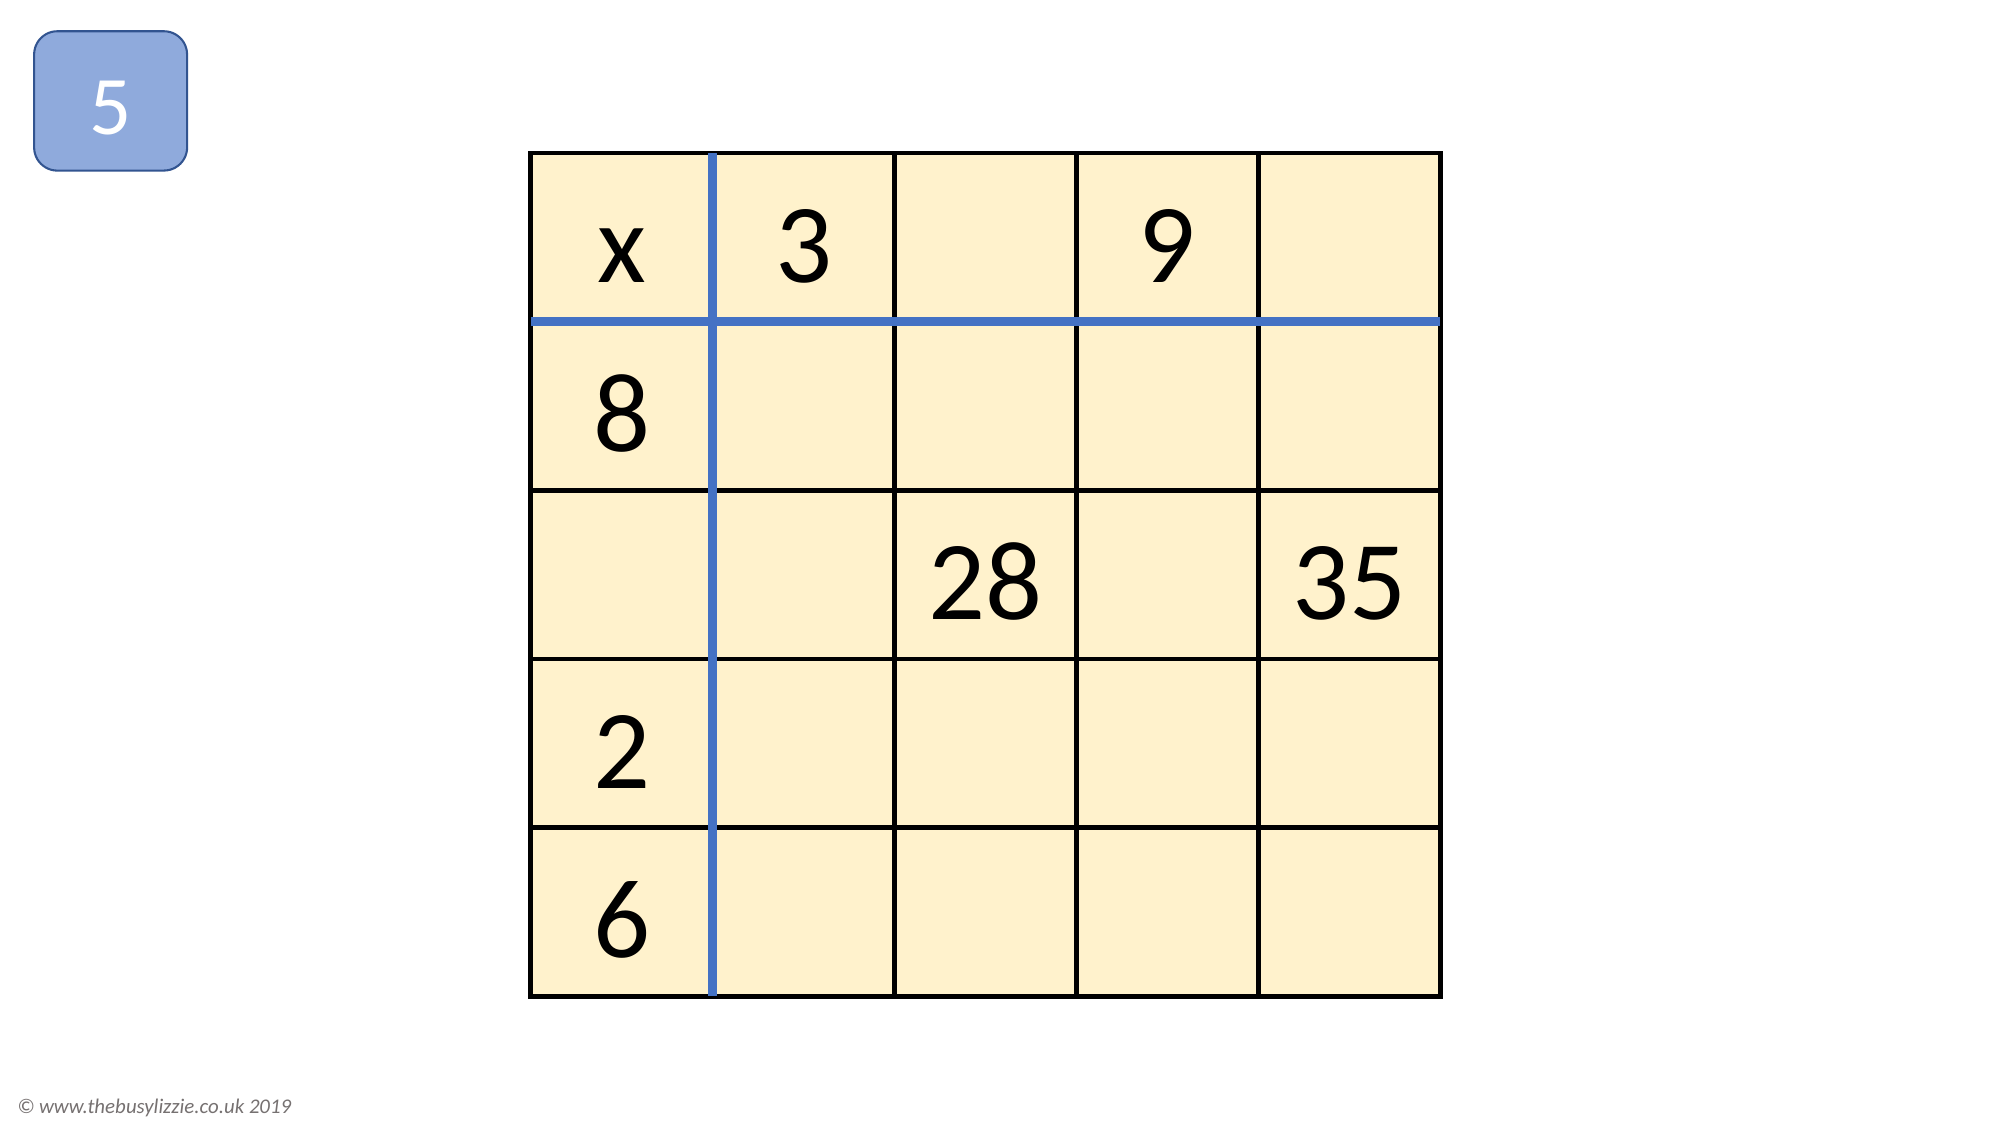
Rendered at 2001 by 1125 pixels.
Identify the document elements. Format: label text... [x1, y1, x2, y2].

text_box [530, 152, 1441, 997]
text_box 5 [33, 30, 189, 172]
text_box © www.thebusylizzie.co.uk 2019 [2, 1085, 312, 1125]
